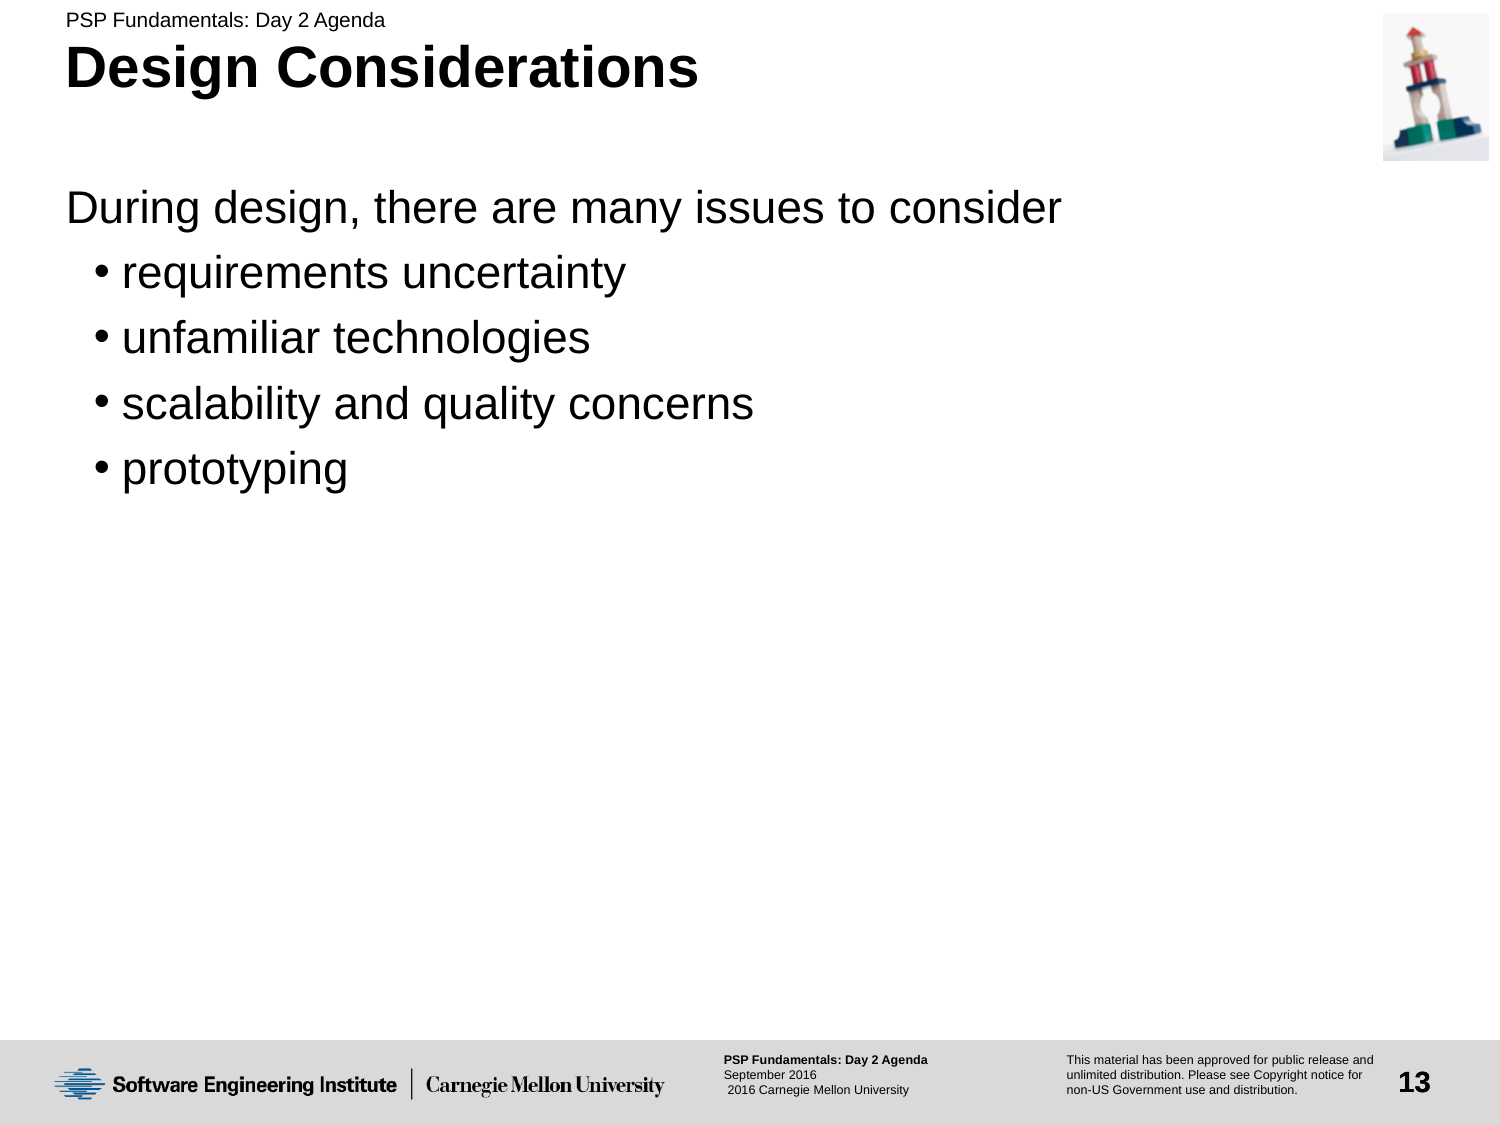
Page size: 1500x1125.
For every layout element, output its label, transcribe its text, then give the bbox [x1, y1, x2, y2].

list During design, there are many issues to consider requirements uncertainty unfamiliar technologies scalability and quality concerns prototyping [65, 177, 1431, 1000]
picture [46, 1061, 673, 1104]
title Design Considerations [65, 37, 1383, 148]
picture [1383, 13, 1489, 161]
